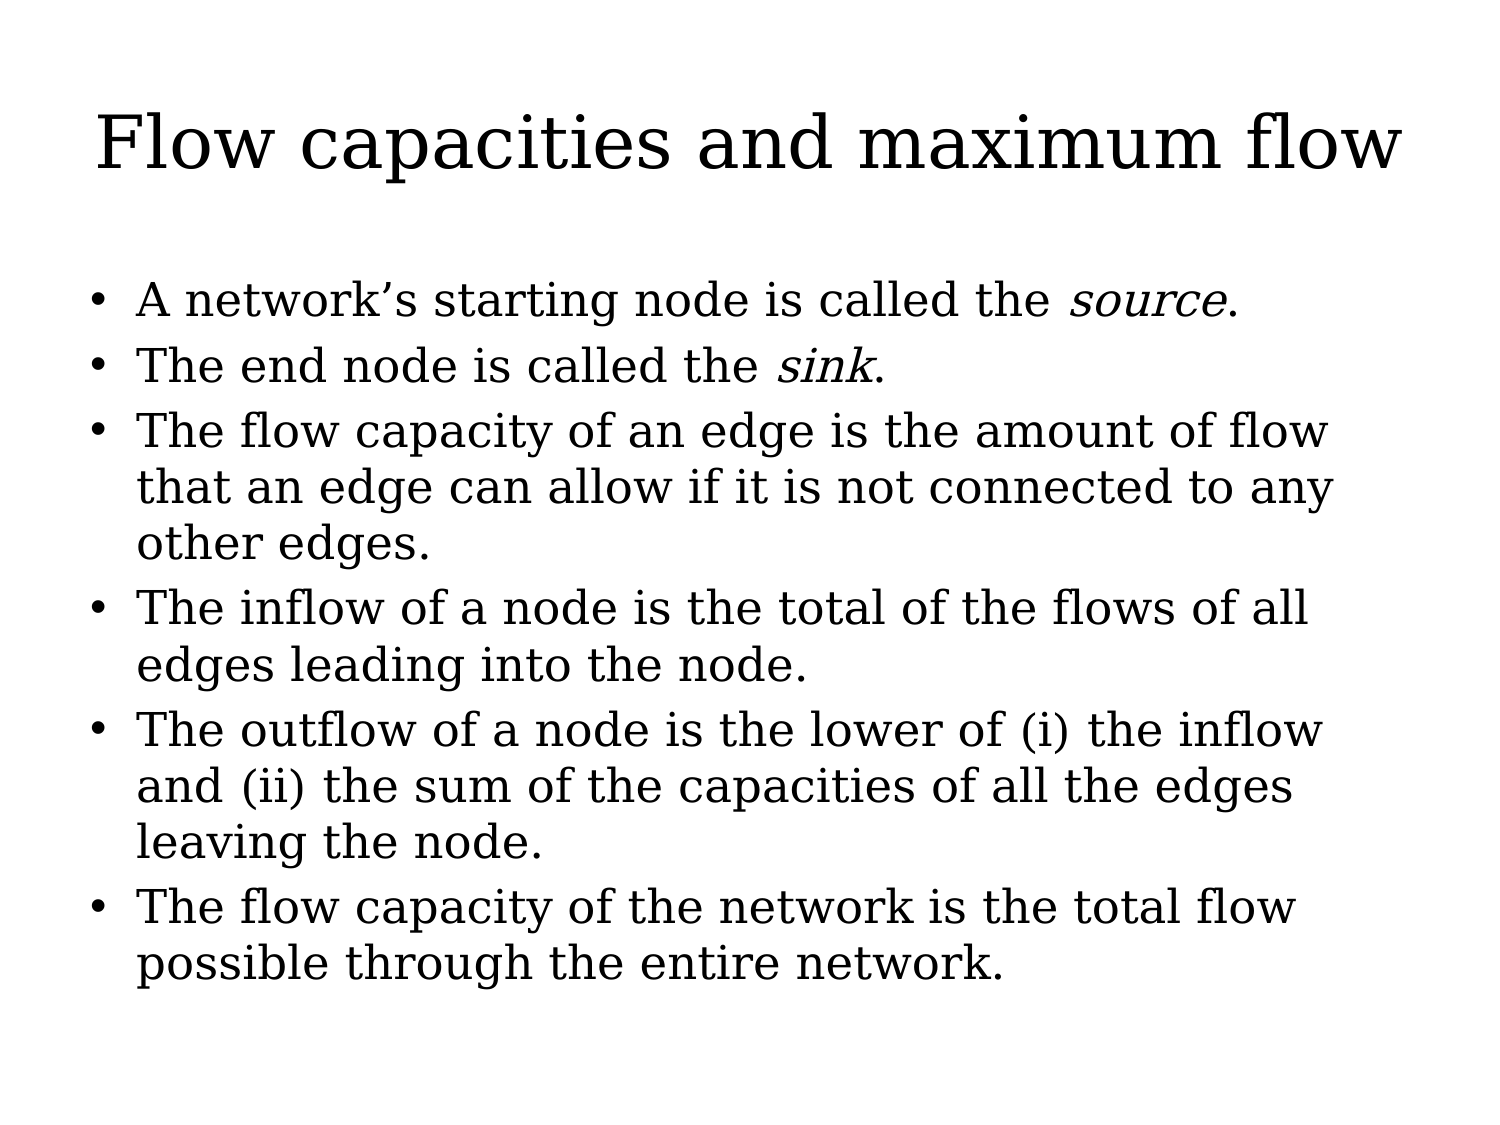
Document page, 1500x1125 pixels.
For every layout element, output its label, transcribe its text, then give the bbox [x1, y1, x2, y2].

list A network’s starting node is called the source. The end node is called the sink. The flow capacity of an edge is the amount of flow that an edge can allow if it is not connected to any other edges. The inflow of a node is the total of the flows of all edges leading into the node. The outflow of a node is the lower of (i) the inflow and (ii) the sum of the capacities of all the edges leaving the node. The flow capacity of the network is the total flow possible through the entire network. [75, 262, 1425, 1005]
title Flow capacities and maximum flow [75, 45, 1425, 233]
